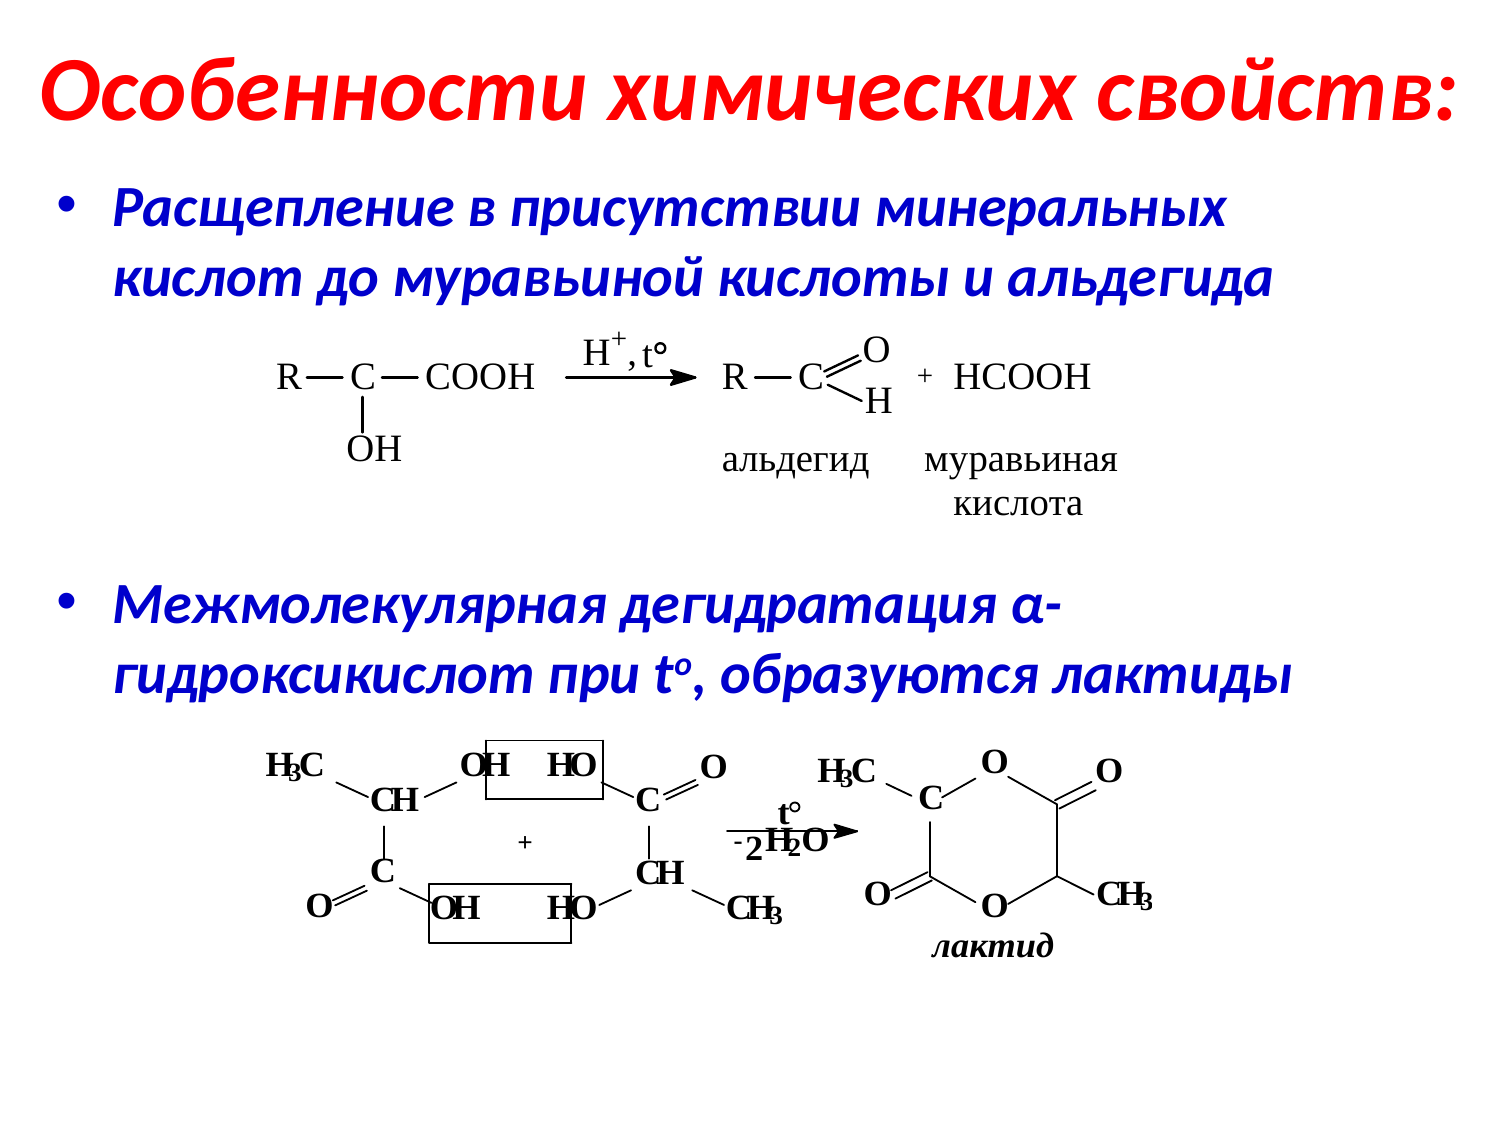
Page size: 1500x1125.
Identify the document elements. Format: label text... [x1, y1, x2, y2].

title Особенности химических свойств: [17, 30, 1483, 138]
list Расщепление в присутствии минеральных кислот до муравьиной кислоты и альдегида Межмолекулярная дегидратация α-гидроксикислот при to, образуются лактиды [41, 160, 1448, 1095]
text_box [265, 739, 1152, 968]
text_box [265, 314, 1129, 538]
